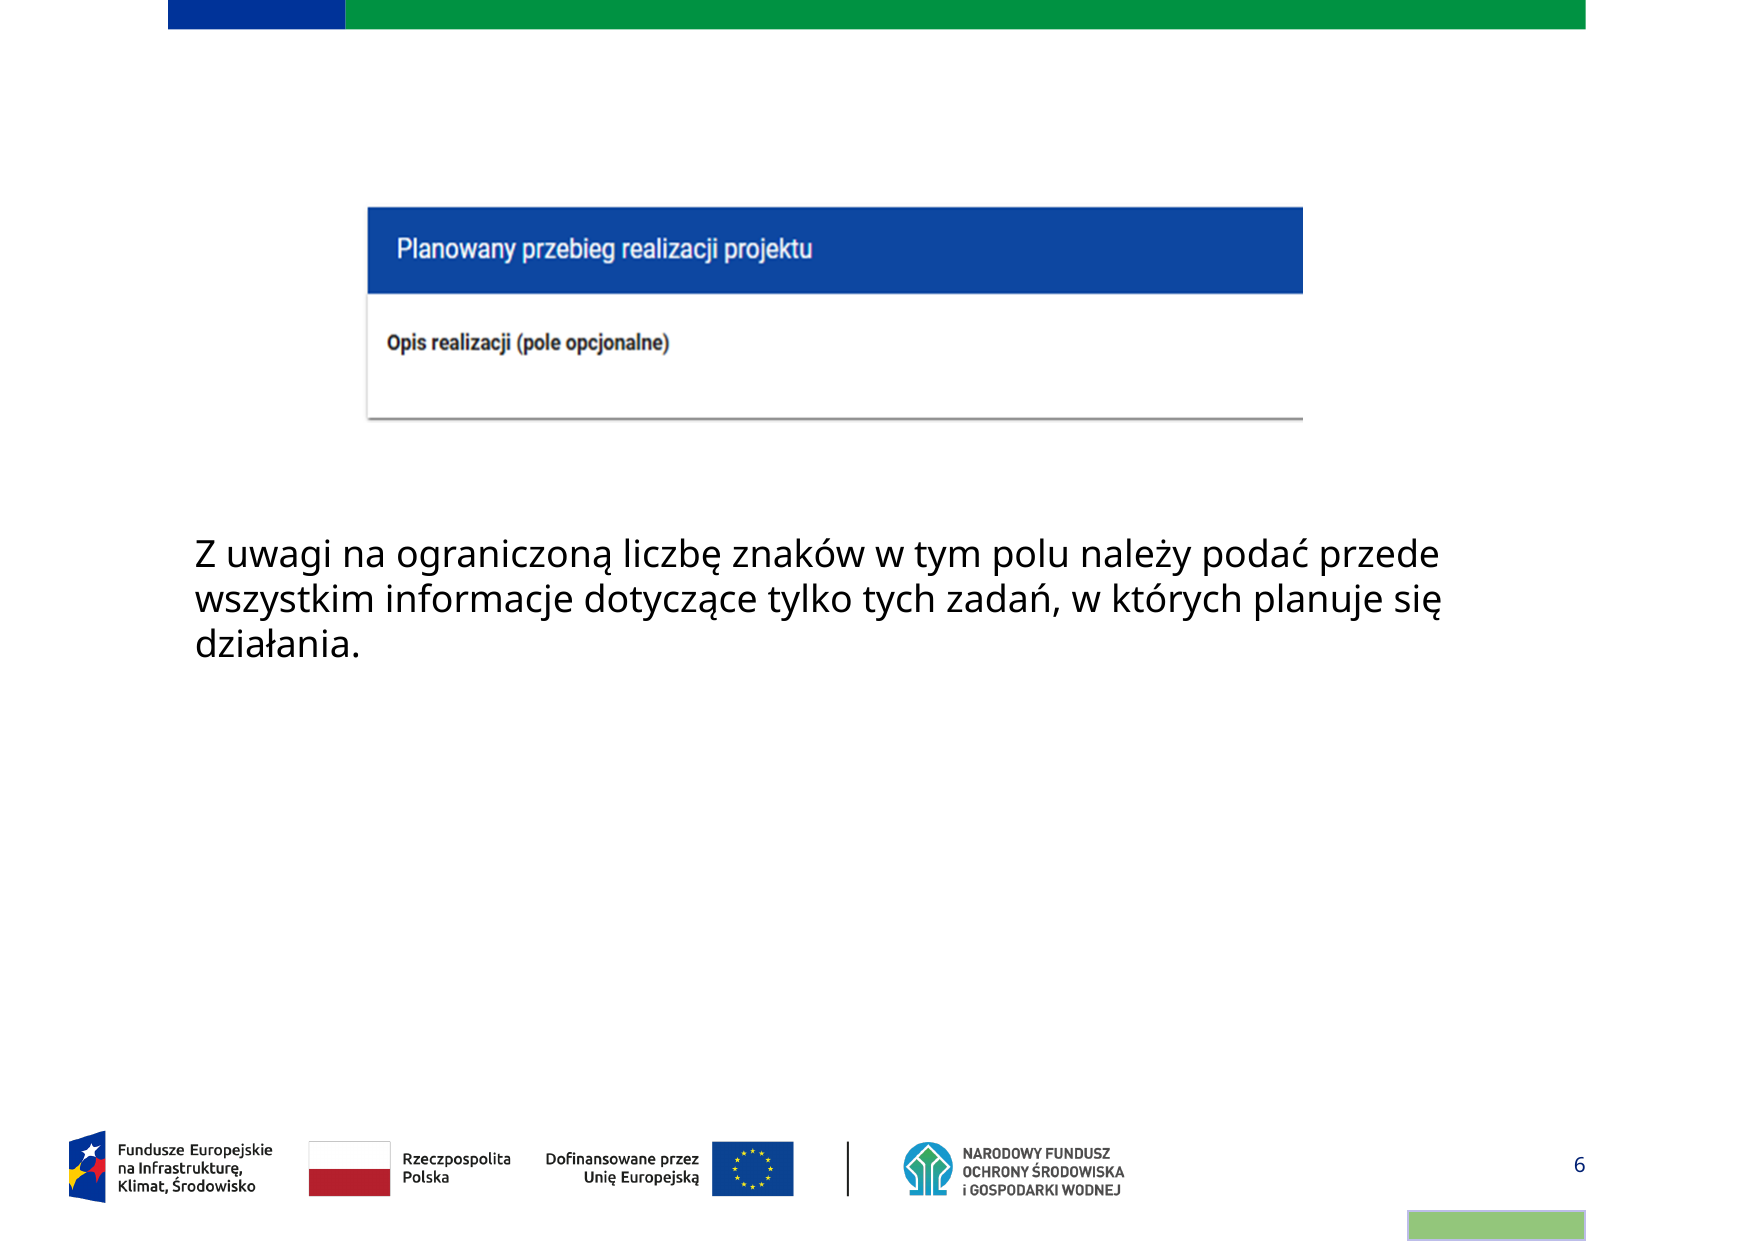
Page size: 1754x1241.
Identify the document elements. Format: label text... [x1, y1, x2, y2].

text_box Z uwagi na ograniczoną liczbę znaków w tym polu należy podać przede wszystkim informacje dotyczące tylko tych zadań, w których planuje się działania. [180, 522, 1551, 673]
slide_number 6 [1408, 1151, 1586, 1181]
picture [49, 1112, 1143, 1221]
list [357, 197, 1303, 423]
